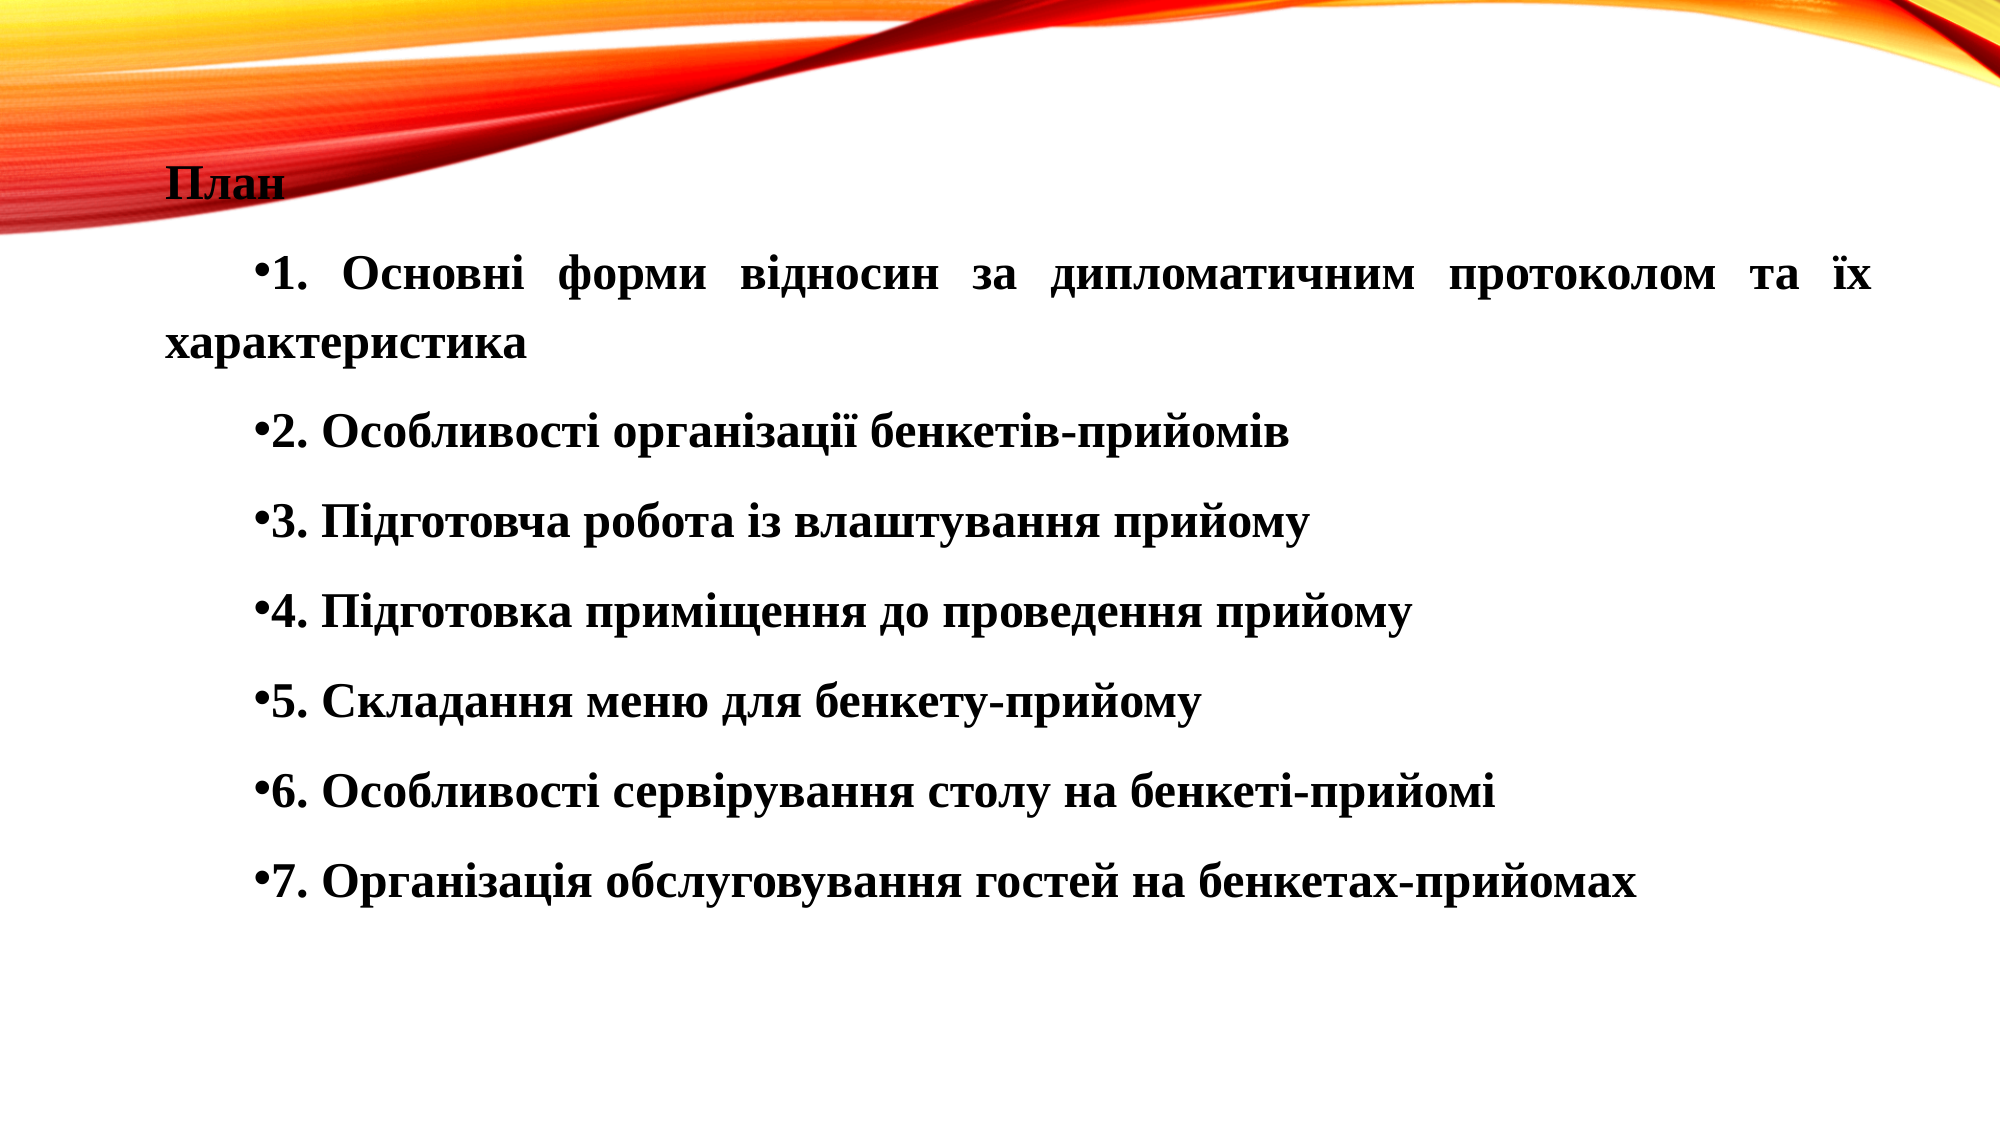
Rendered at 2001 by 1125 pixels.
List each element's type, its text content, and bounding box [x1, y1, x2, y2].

picture [0, 0, 2000, 237]
list План 1. Основні форми відносин за дипломатичним протоколом та їх характеристика 2. Особливості організації бенкетів-прийомів 3. Підготовча робота із влаштування прийому 4. Підготовка приміщення до проведення прийому 5. Складання меню для бенкету-прийому 6. Особливості сервірування столу на бенкеті-прийомі 7. Організація обслуговування гостей на бенкетах-прийомах [112, 132, 1888, 1021]
